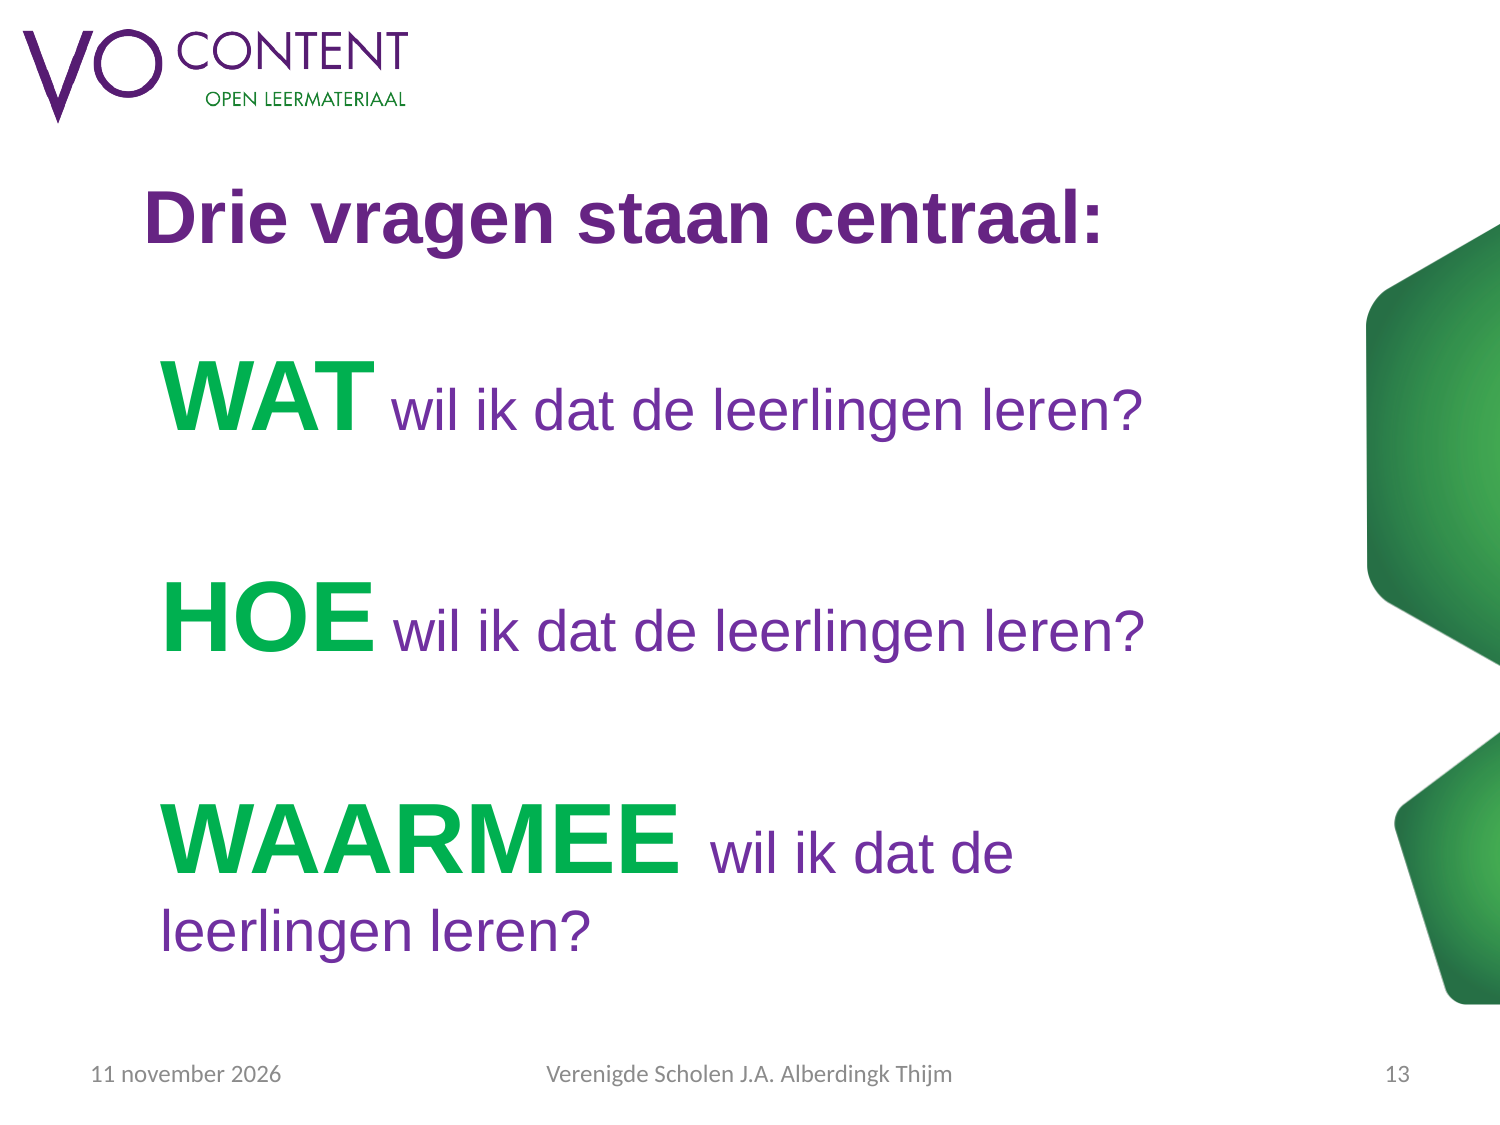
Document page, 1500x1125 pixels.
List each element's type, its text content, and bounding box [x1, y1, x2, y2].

picture [22, 29, 408, 124]
title Drie vragen staan centraal: [128, 103, 1291, 324]
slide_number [75, 1042, 425, 1103]
picture [1366, 222, 1500, 1005]
slide_number 13 [1074, 1042, 1425, 1103]
footer Verenigde Scholen J.A. Alberdingk Thijm [512, 1042, 988, 1103]
list WAT wil ik dat de leerlingen leren? HOE wil ik dat de leerlingen leren? WAARMEE wil ik dat de leerlingen leren? [145, 322, 1274, 1022]
